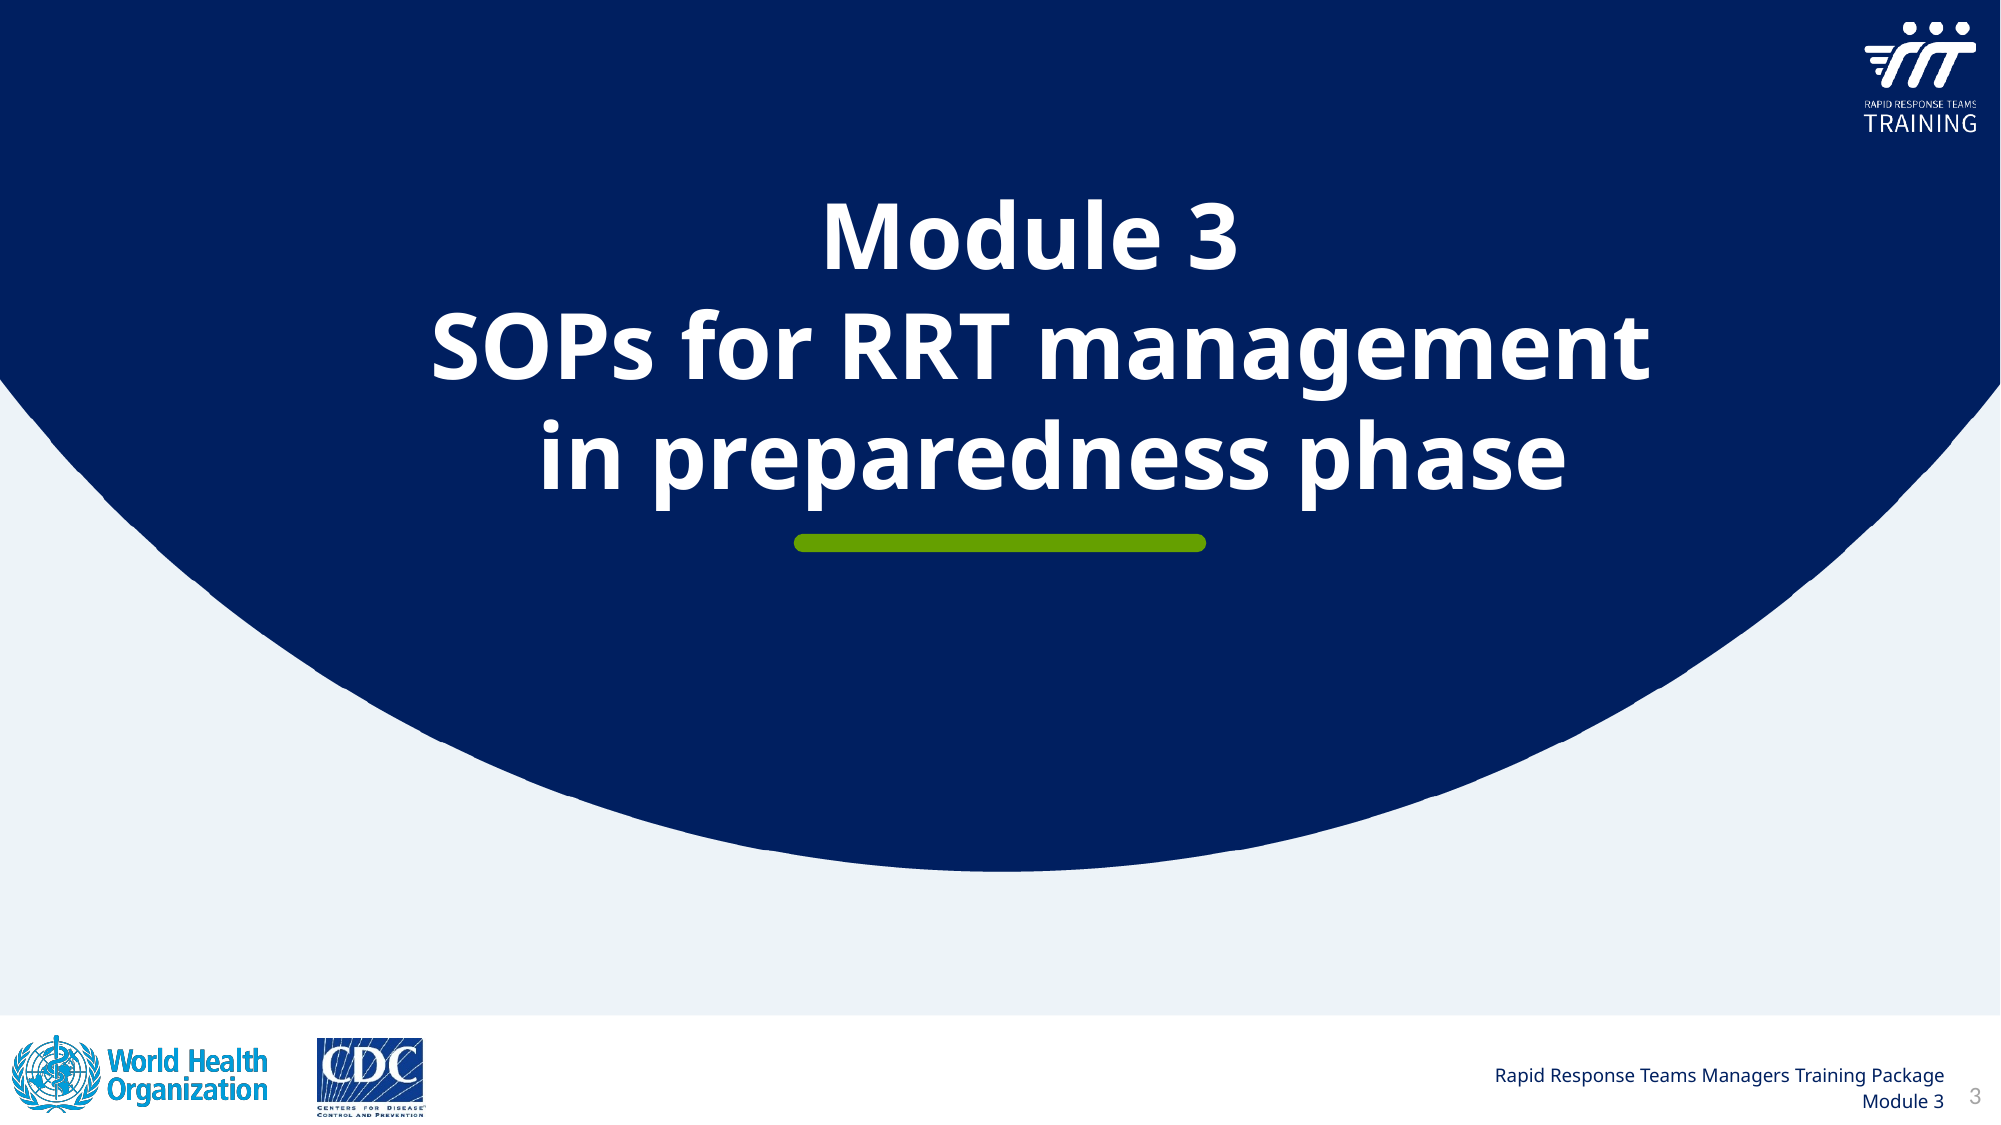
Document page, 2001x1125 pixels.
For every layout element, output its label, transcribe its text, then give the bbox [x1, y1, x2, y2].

picture [30, 1083, 37, 1091]
picture [40, 1062, 47, 1070]
picture [317, 1038, 426, 1117]
picture [24, 1054, 36, 1087]
picture [36, 1088, 78, 1105]
picture [46, 1056, 54, 1062]
text_box Module 3 SOPs for RRT management in preparedness phase [91, 170, 1993, 626]
picture [22, 1062, 26, 1077]
picture [34, 1054, 43, 1078]
picture [12, 1035, 54, 1068]
text_box [793, 533, 1207, 553]
picture [59, 1035, 267, 1113]
slide_number 3 [1953, 1071, 2000, 1125]
picture [71, 1053, 90, 1091]
picture [12, 1083, 48, 1113]
picture [50, 1108, 62, 1113]
picture [0, 0, 2001, 904]
